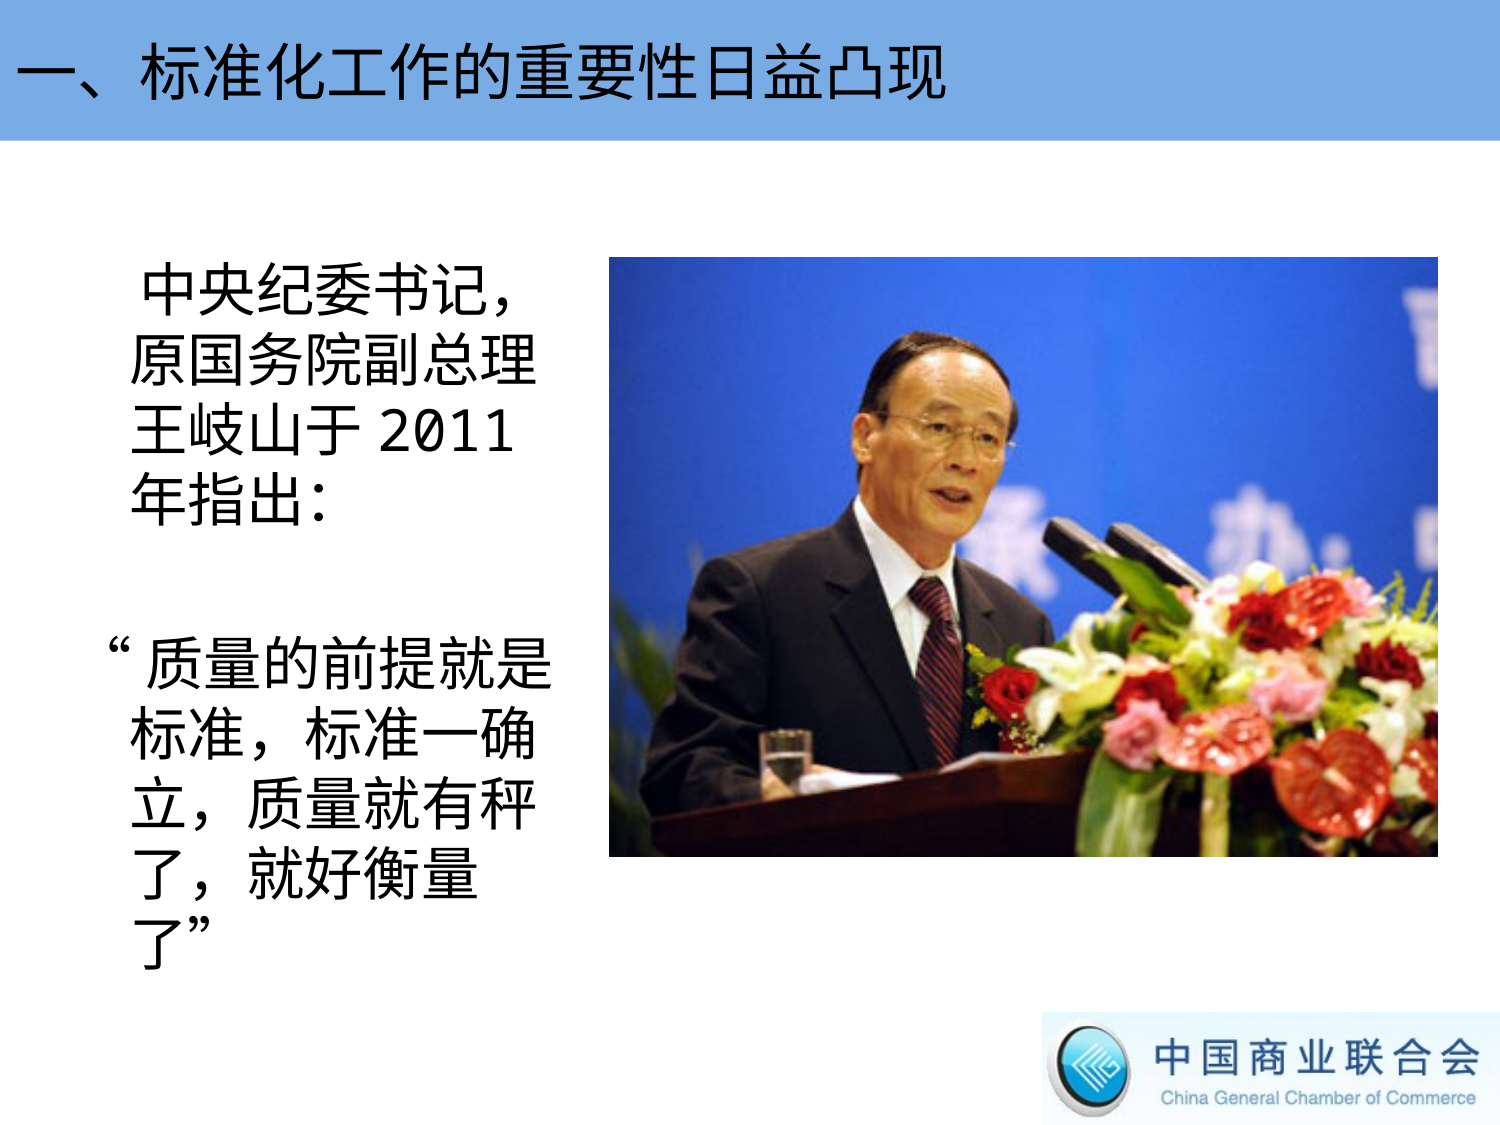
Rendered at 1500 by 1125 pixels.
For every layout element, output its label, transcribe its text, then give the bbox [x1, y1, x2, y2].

text_box 一、标准化工作的重要性日益凸现 [0, 0, 1032, 141]
picture [1042, 1012, 1500, 1125]
list 中央纪委书记，原国务院副总理王岐山于2011年指出： “质量的前提就是标准，标准一确立，质量就有秤了，就好衡量了” [58, 245, 575, 1009]
picture [609, 257, 1439, 857]
